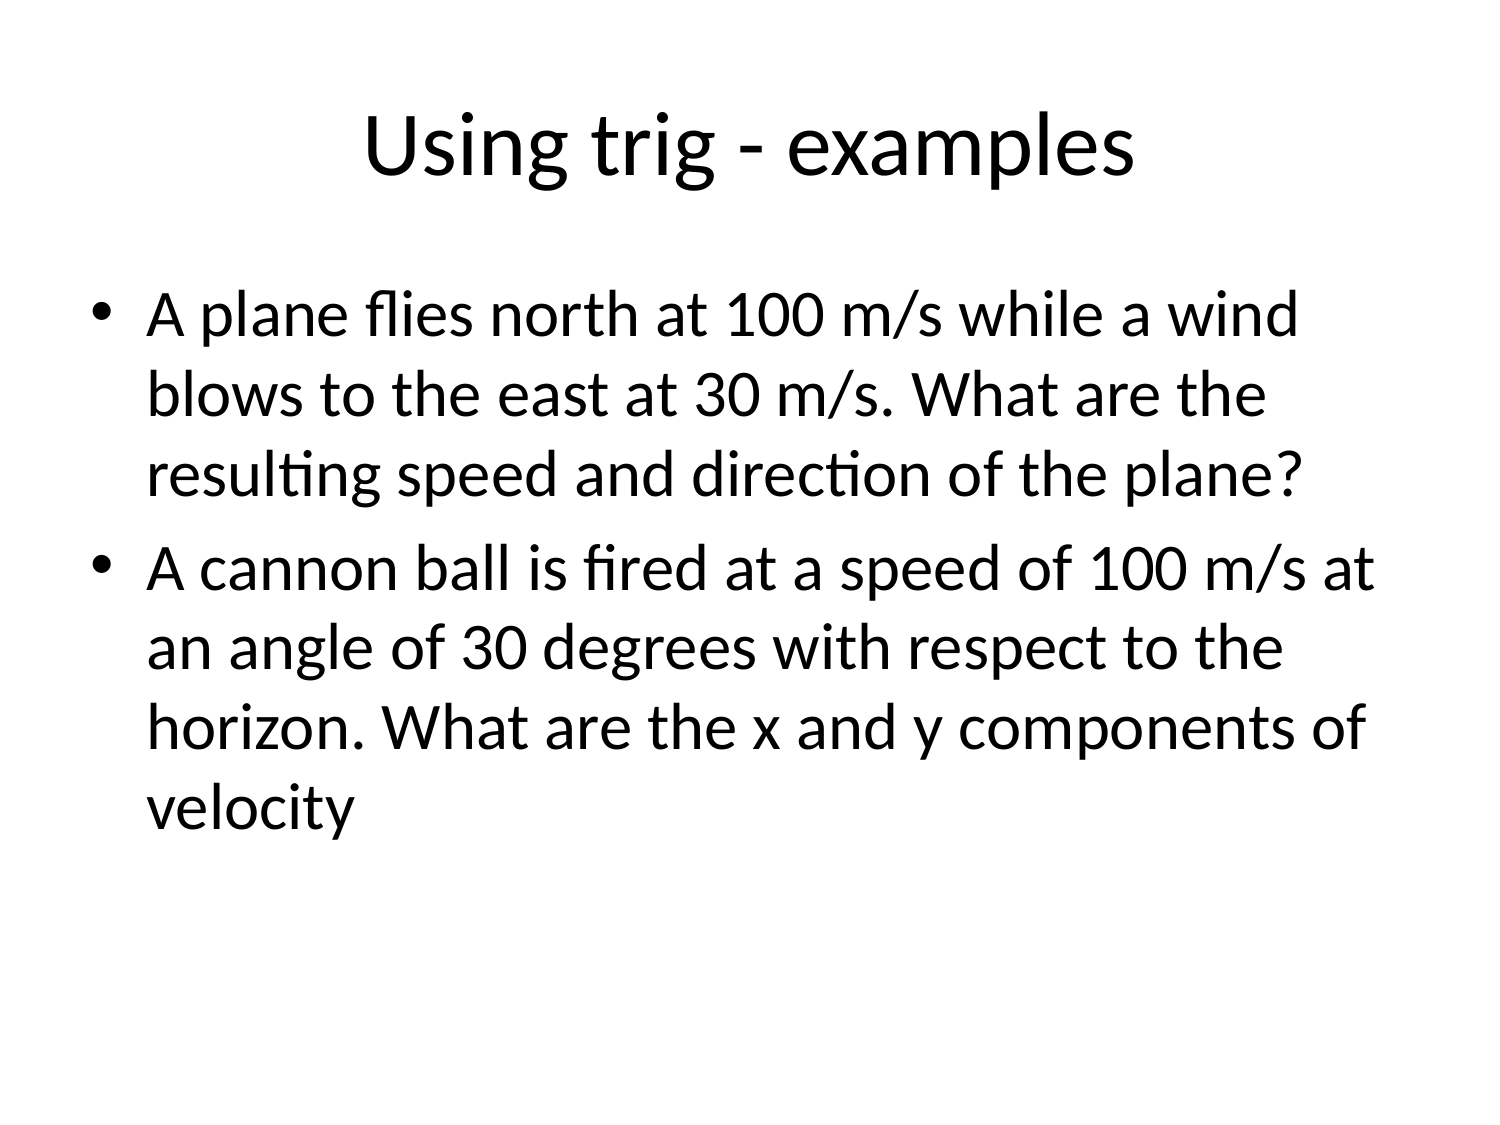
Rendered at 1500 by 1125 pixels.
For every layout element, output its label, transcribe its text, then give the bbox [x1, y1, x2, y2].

list A plane flies north at 100 m/s while a wind blows to the east at 30 m/s. What are the resulting speed and direction of the plane? A cannon ball is fired at a speed of 100 m/s at an angle of 30 degrees with respect to the horizon. What are the x and y components of velocity [75, 262, 1425, 1005]
title Using trig - examples [75, 45, 1425, 233]
